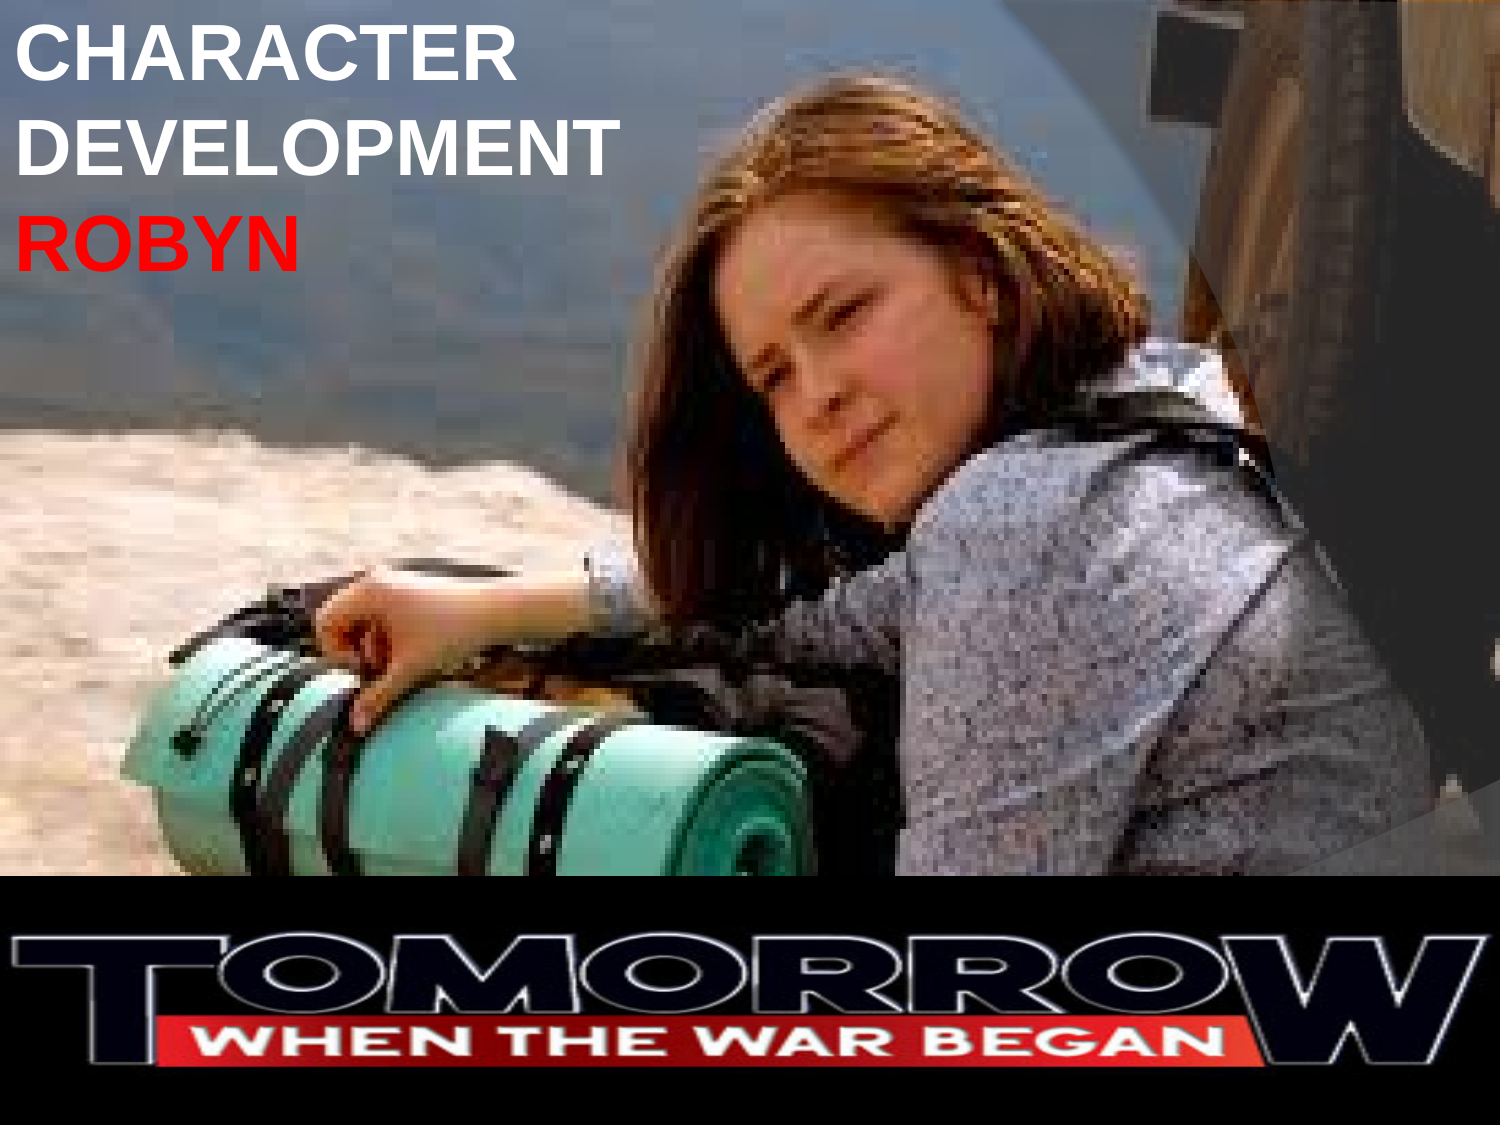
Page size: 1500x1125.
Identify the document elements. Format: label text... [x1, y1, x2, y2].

picture [0, 876, 1500, 1125]
subtitle CHARACTER DEVELOPMENT ROBYN [0, 0, 1063, 288]
picture [0, 67, 1291, 868]
